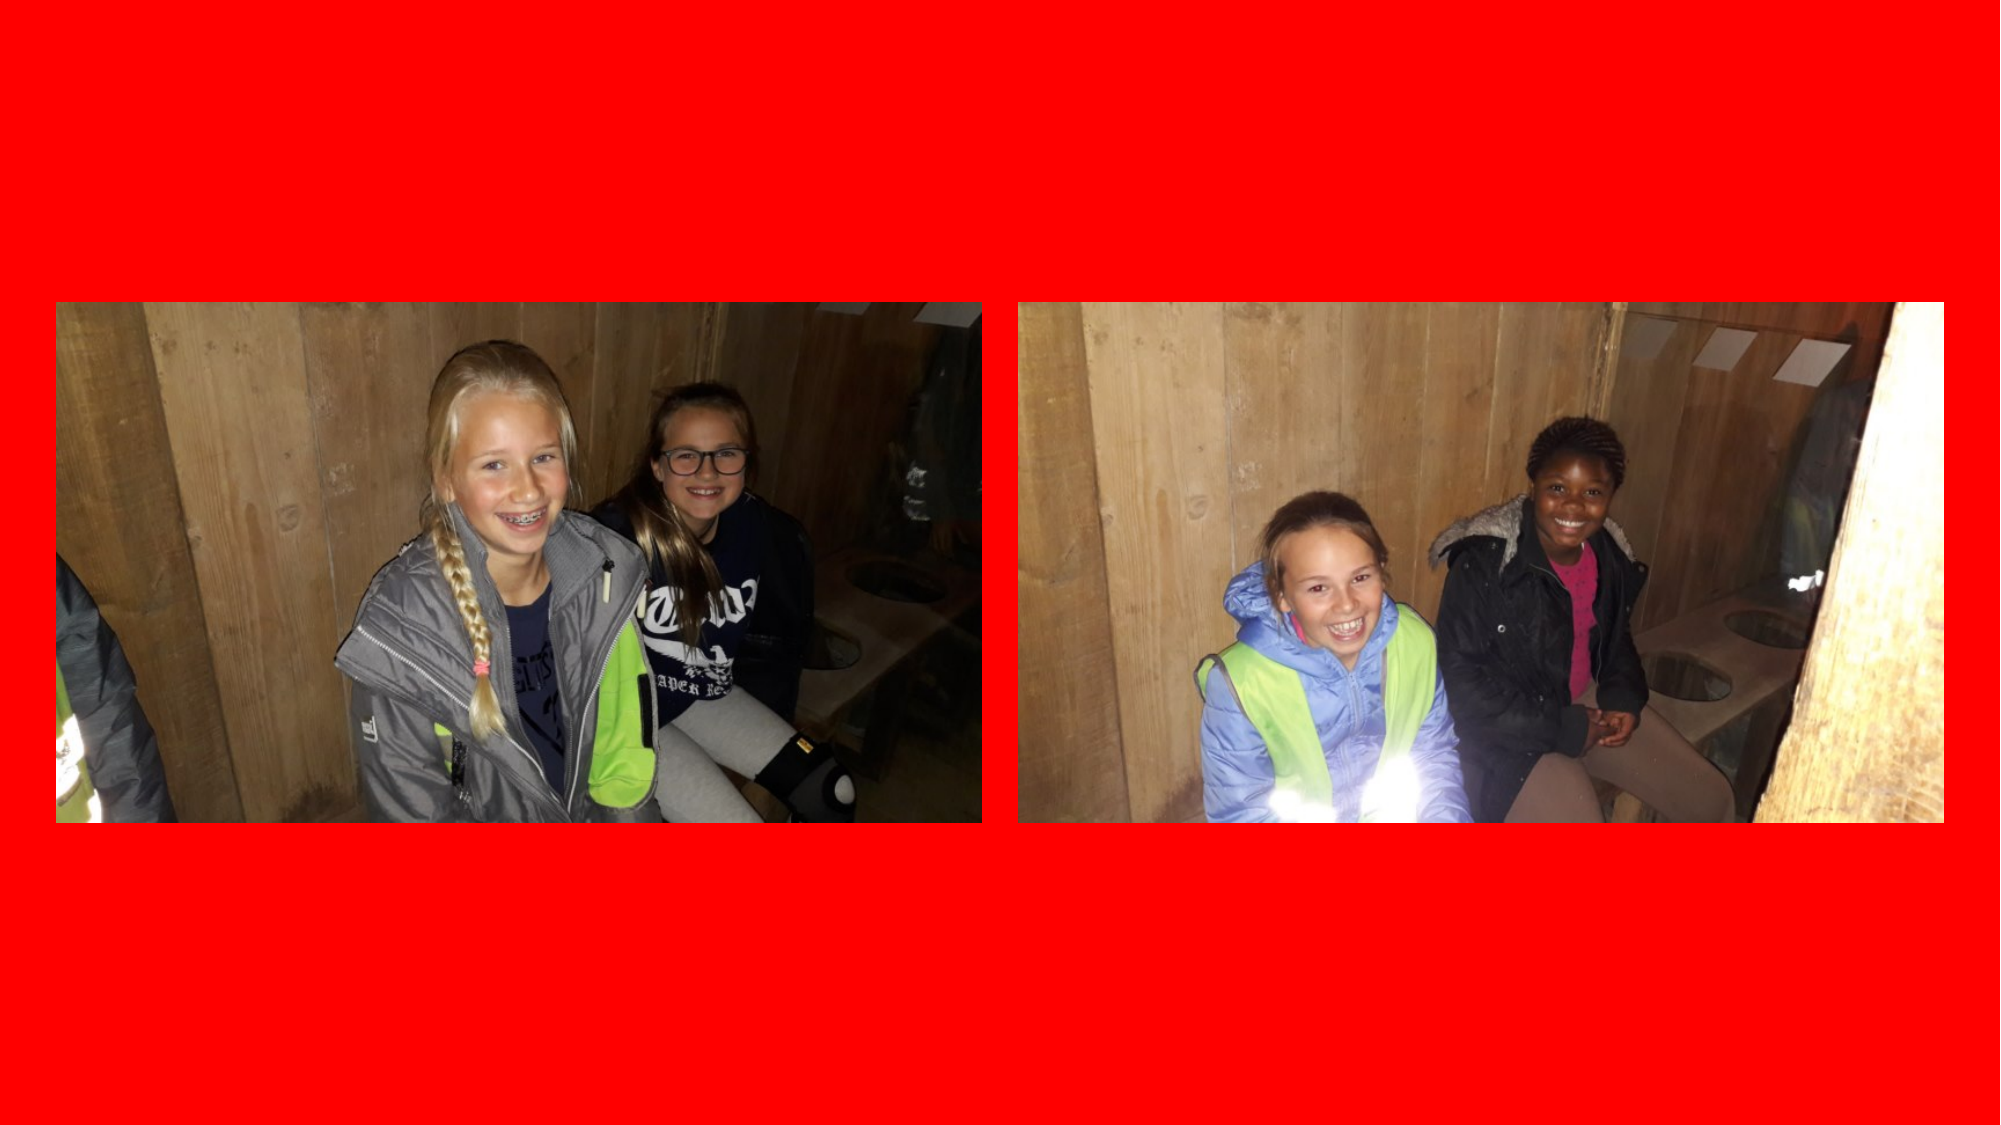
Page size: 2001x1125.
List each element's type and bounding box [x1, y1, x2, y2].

picture [1018, 302, 1944, 823]
picture [56, 302, 982, 823]
